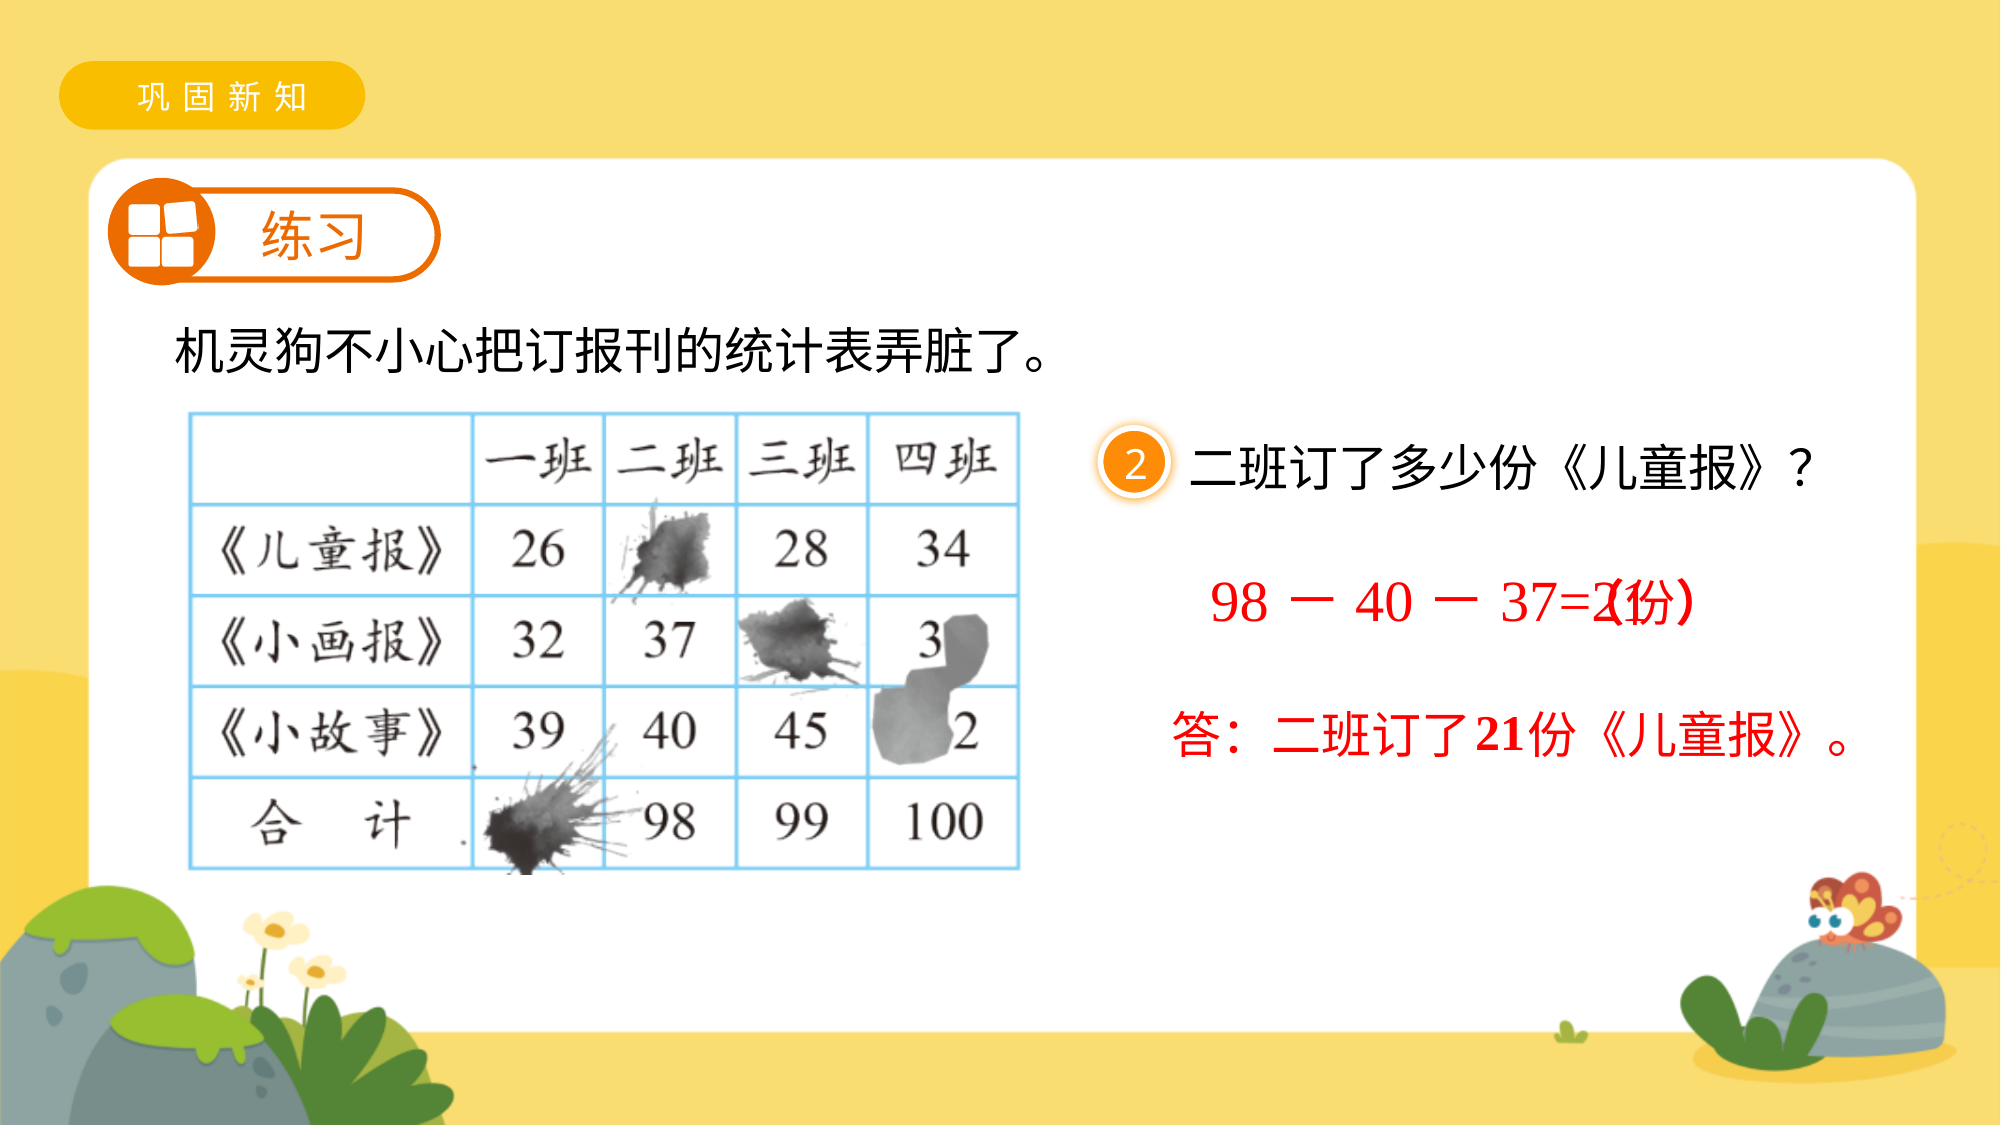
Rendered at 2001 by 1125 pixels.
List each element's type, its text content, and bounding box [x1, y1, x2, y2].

text_box 二班订了多少份《儿童报》？ [1173, 428, 1856, 504]
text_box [1100, 427, 1169, 497]
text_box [1195, 555, 1760, 642]
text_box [107, 177, 438, 286]
text_box 机灵狗不小心把订报刊的统计表弄脏了。 [159, 311, 1070, 387]
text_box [1156, 692, 1856, 773]
text_box 巩固新知 [111, 68, 333, 124]
picture [0, 0, 2001, 1125]
